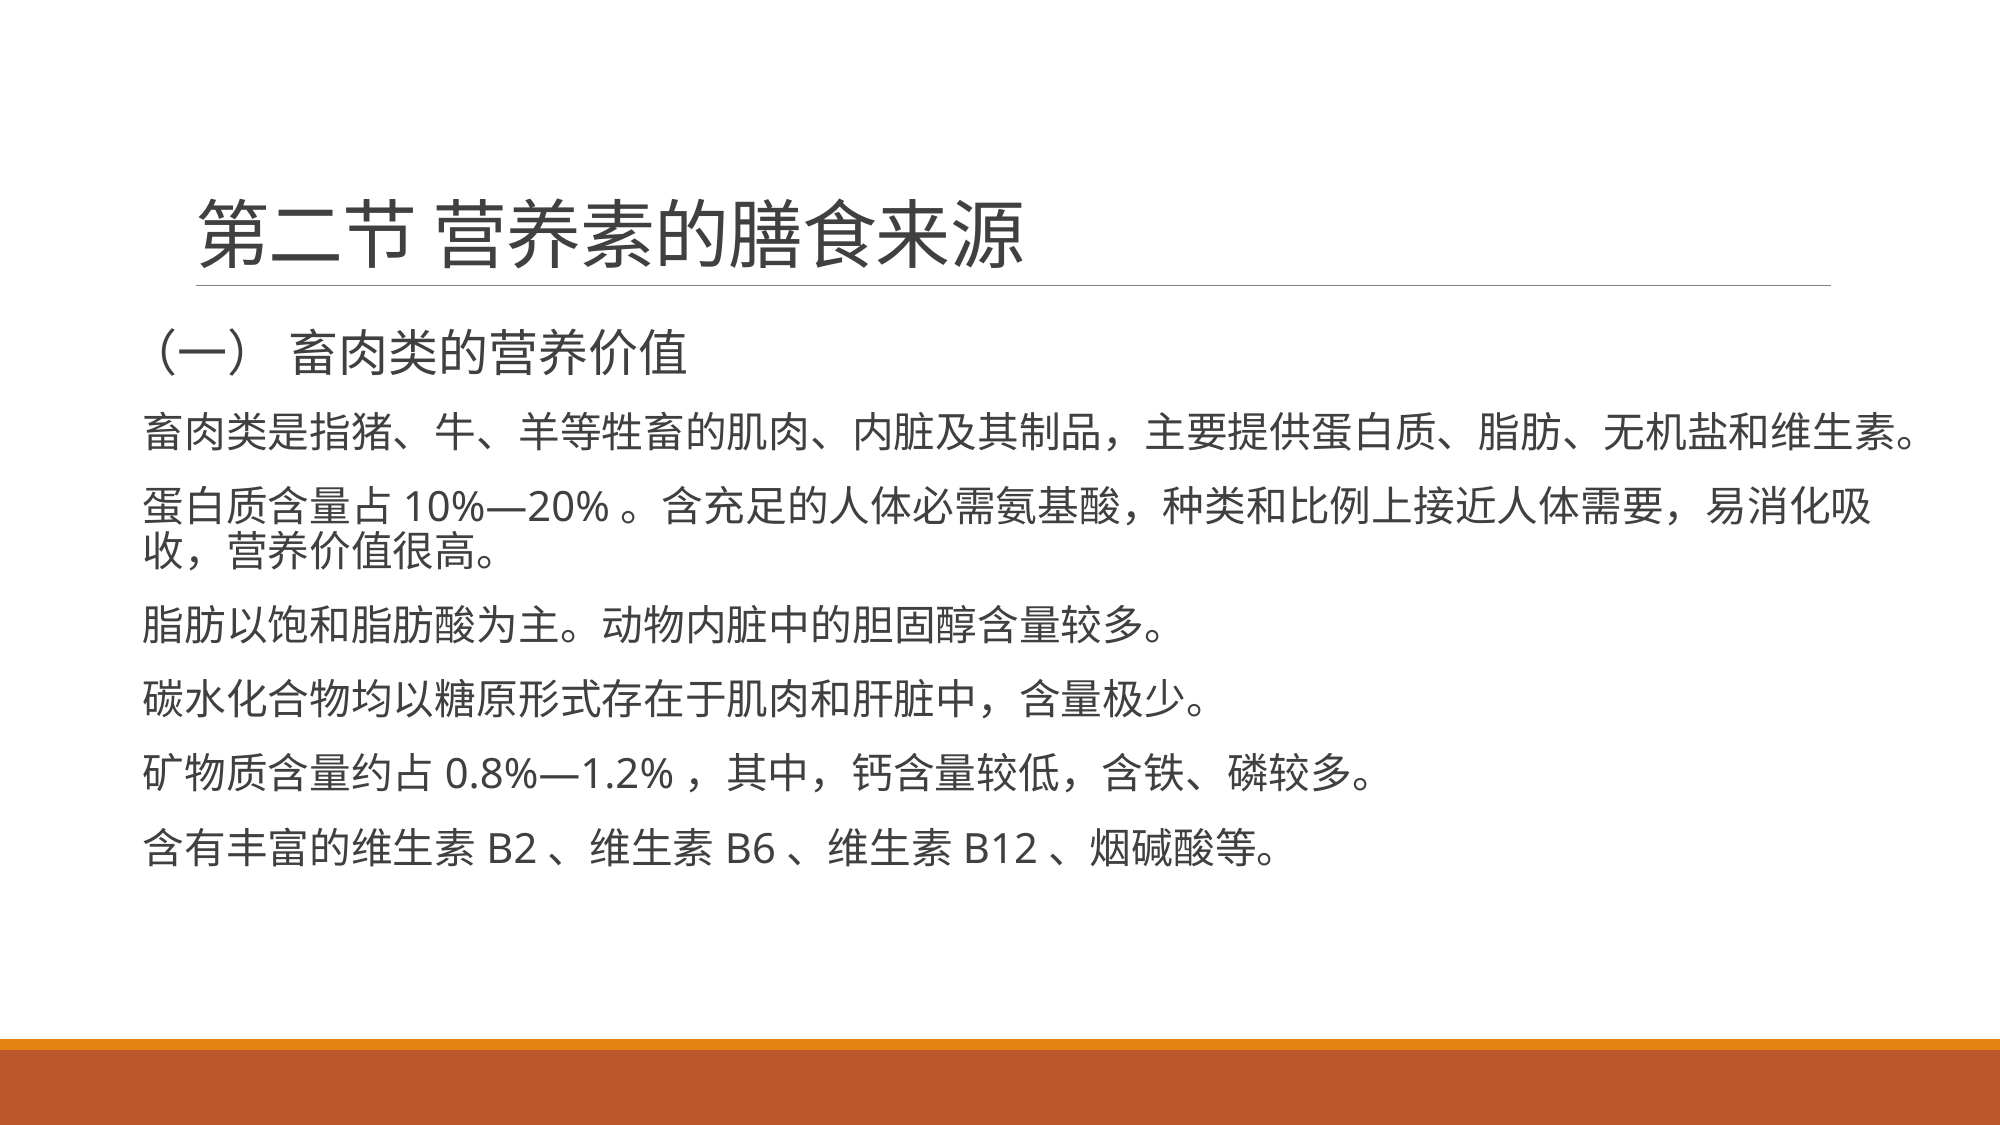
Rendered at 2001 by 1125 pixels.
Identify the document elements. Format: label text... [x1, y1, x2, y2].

list （一） 畜肉类的营养价值 畜肉类是指猪、牛、羊等牲畜的肌肉、内脏及其制品，主要提供蛋白质、脂肪、无机盐和维生素。 蛋白质含量占10%—20%。含充足的人体必需氨基酸，种类和比例上接近人体需要，易消化吸收，营养价值很高。 脂肪以饱和脂肪酸为主。动物内脏中的胆固醇含量较多。 碳水化合物均以糖原形式存在于肌肉和肝脏中，含量极少。 矿物质含量约占0.8%—1.2%，其中，钙含量较低，含铁、磷较多。 含有丰富的维生素B2、维生素B6、维生素B12、烟碱酸等。 [127, 320, 1897, 1024]
title 第二节 营养素的膳食来源 [180, 47, 1830, 285]
